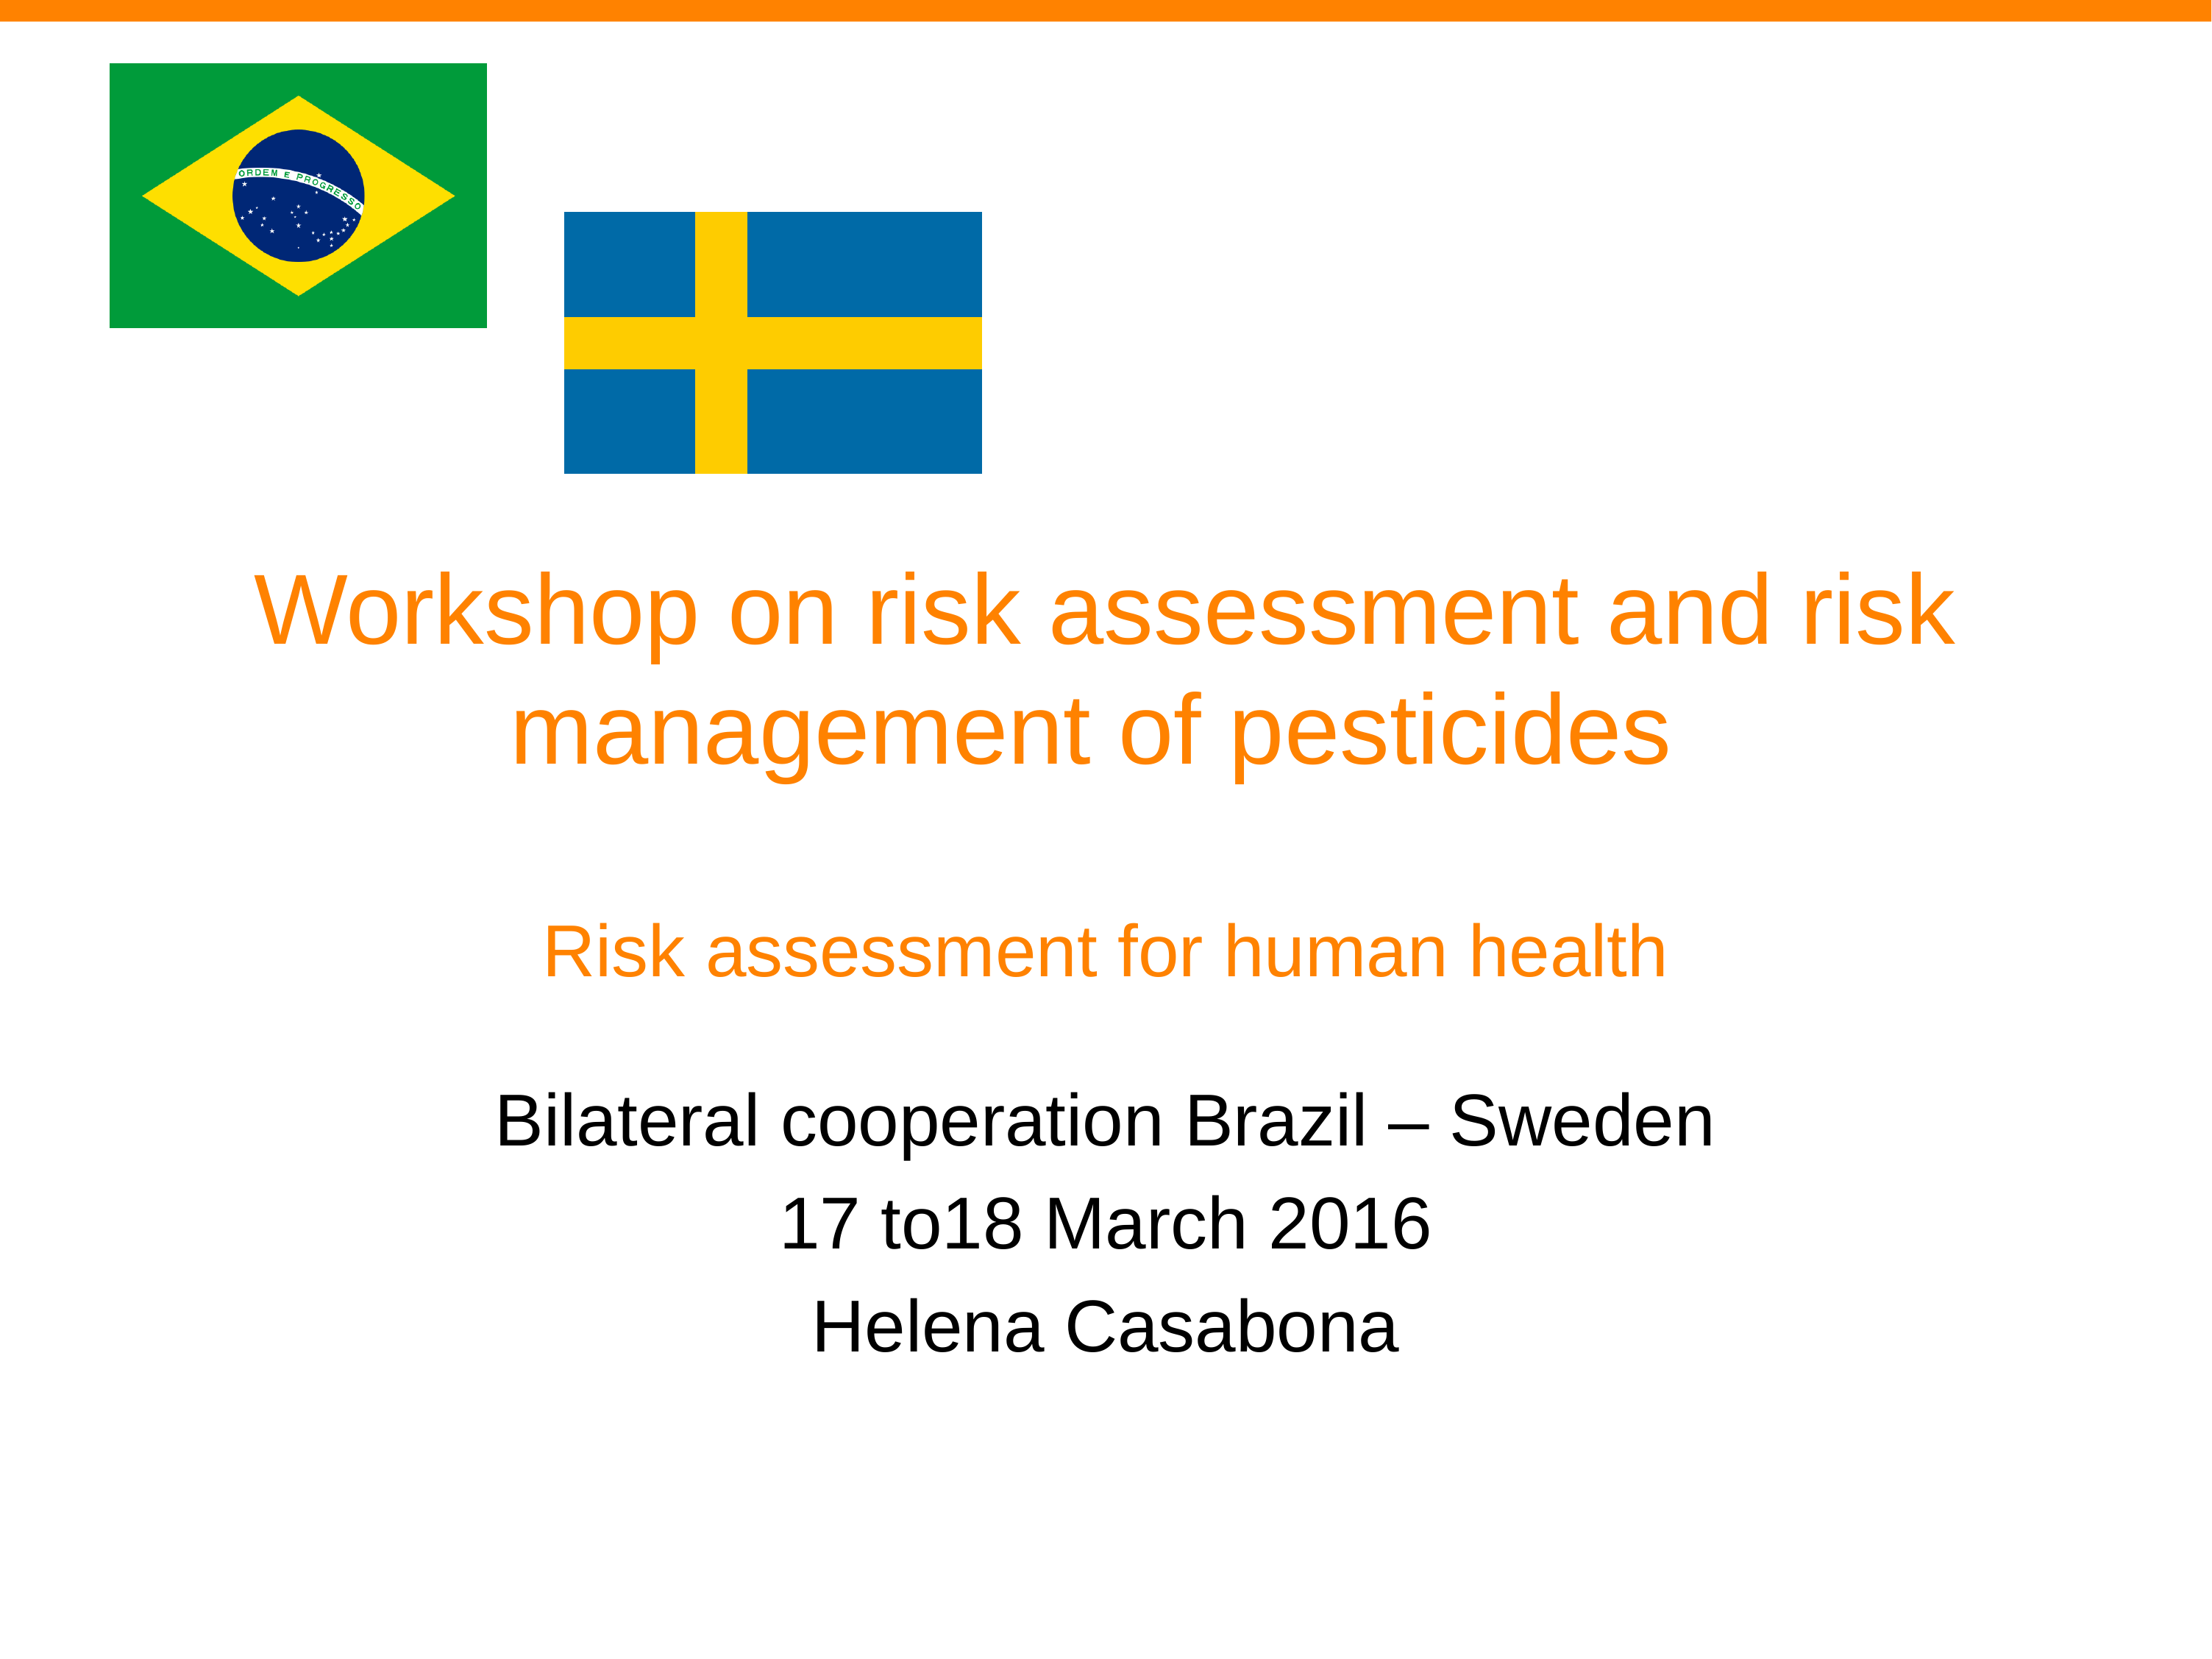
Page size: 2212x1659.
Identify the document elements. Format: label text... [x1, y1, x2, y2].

subtitle Bilateral cooperation Brazil – Sweden 17 to18 March 2016 Helena Casabona [331, 1061, 1880, 1447]
picture [558, 212, 982, 474]
title Workshop on risk assessment and risk management of pesticides Risk assessment for human health [166, 515, 2046, 1021]
picture [109, 61, 487, 328]
